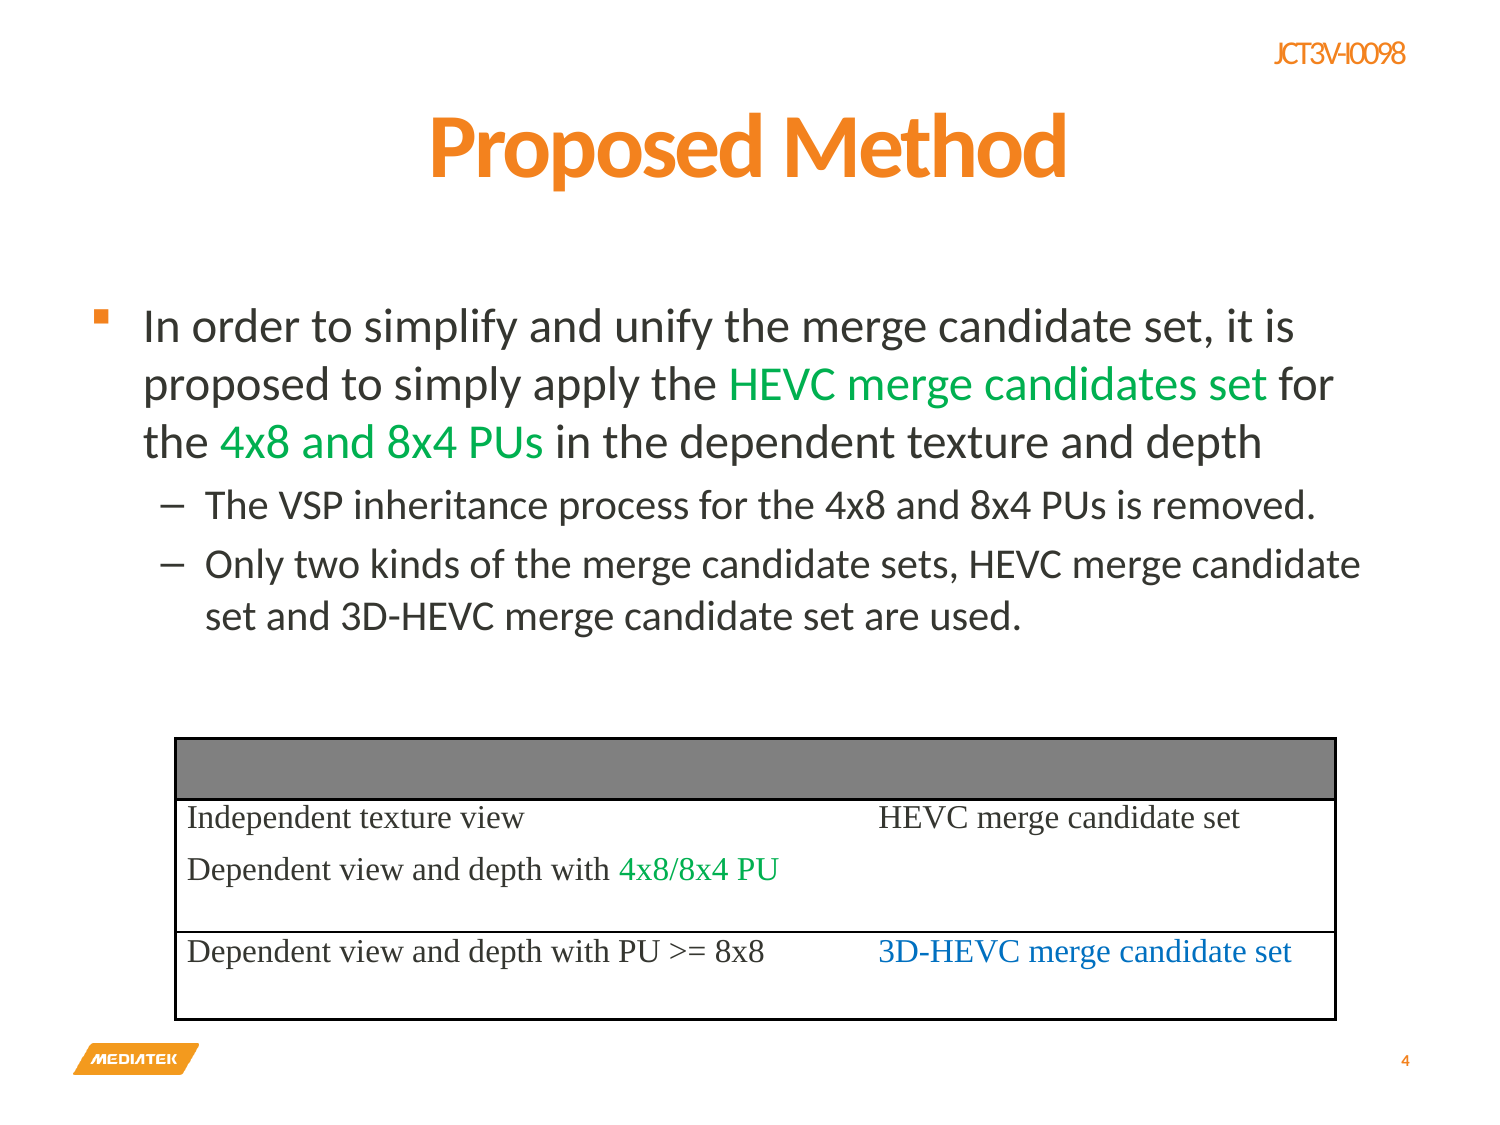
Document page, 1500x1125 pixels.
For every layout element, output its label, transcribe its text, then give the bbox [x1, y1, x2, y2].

table_cell HEVC merge candidate set [867, 801, 1334, 931]
slide_number 4 [1251, 1029, 1425, 1090]
table_header [177, 740, 867, 798]
title Proposed Method [75, 99, 1425, 286]
table_header [867, 740, 1334, 798]
list In order to simplify and unify the merge candidate set, it is proposed to simply apply the HEVC merge candidates set for the 4x8 and 8x4 PUs in the dependent texture and depth The VSP inheritance process for the 4x8 and 8x4 PUs is removed. Only two kinds of the merge candidate sets, HEVC merge candidate set and 3D-HEVC merge candidate set are used. [75, 286, 1425, 715]
table_cell Dependent view and depth with PU >= 8x8 [177, 933, 867, 1018]
table_cell Independent texture view Dependent view and depth with 4x8/8x4 PU [177, 801, 867, 931]
table_cell 3D-HEVC merge candidate set [867, 933, 1334, 1018]
picture [73, 1043, 199, 1075]
